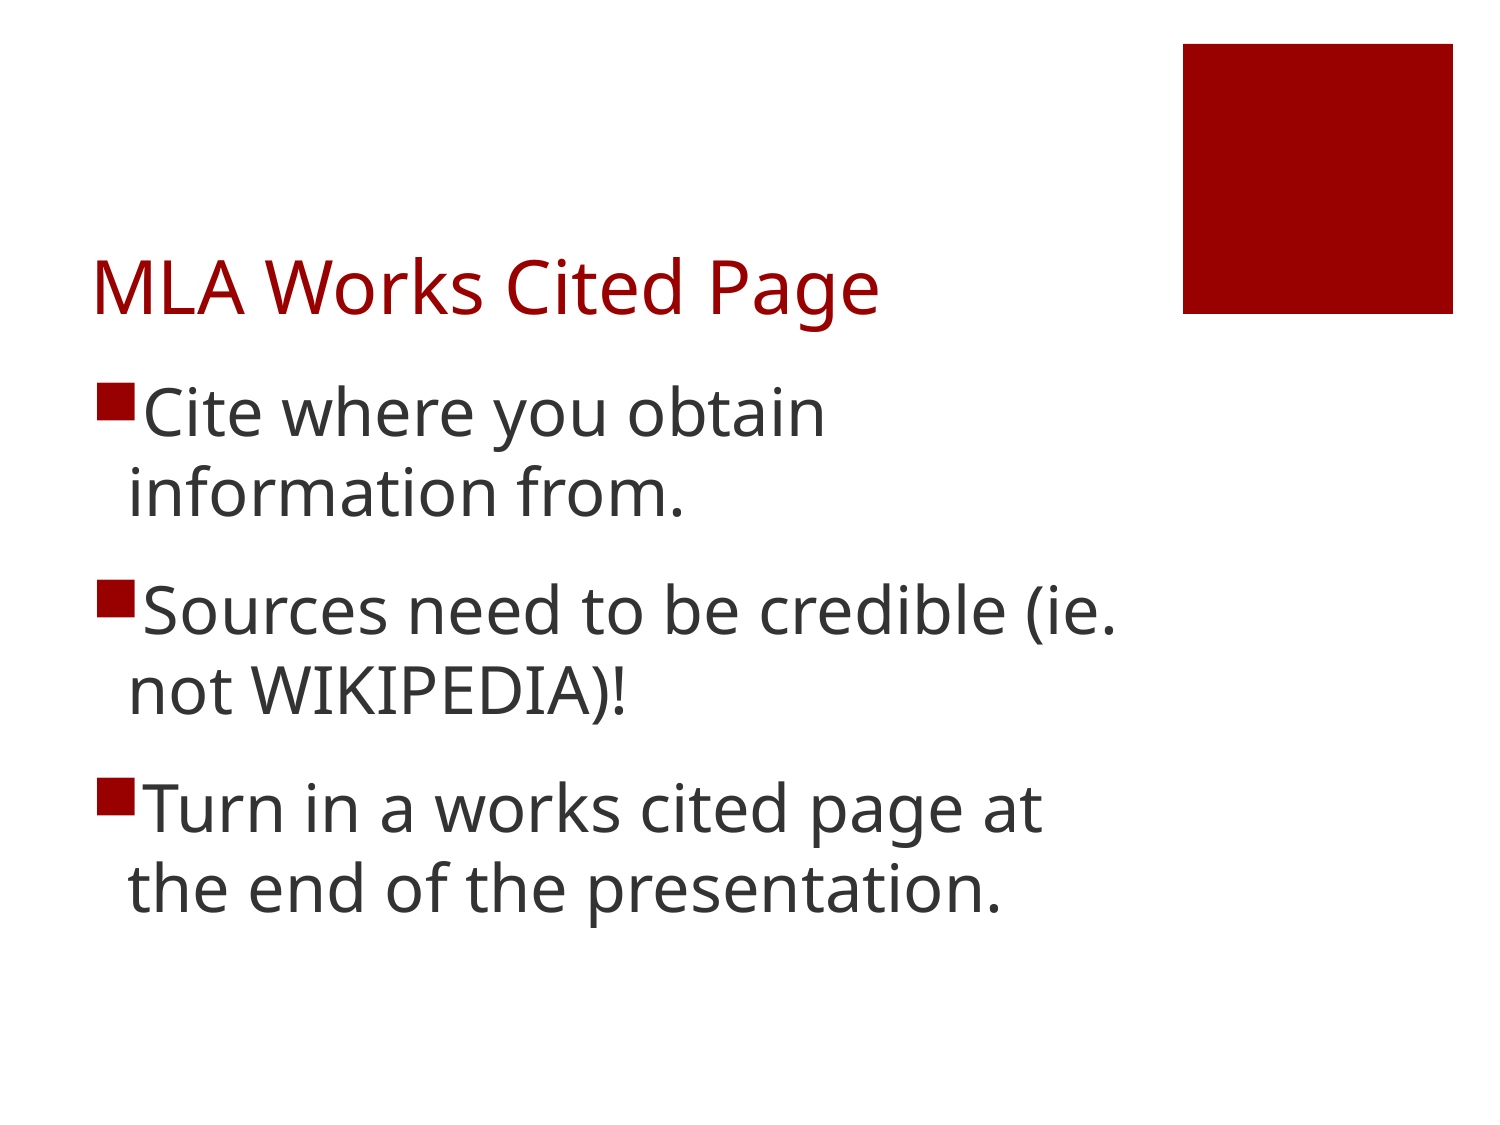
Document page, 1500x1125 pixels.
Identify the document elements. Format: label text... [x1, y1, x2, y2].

list Cite where you obtain information from. Sources need to be credible (ie. not WIKIPEDIA)! Turn in a works cited page at the end of the presentation. [75, 362, 1143, 1005]
title MLA Works Cited Page [75, 149, 1143, 338]
